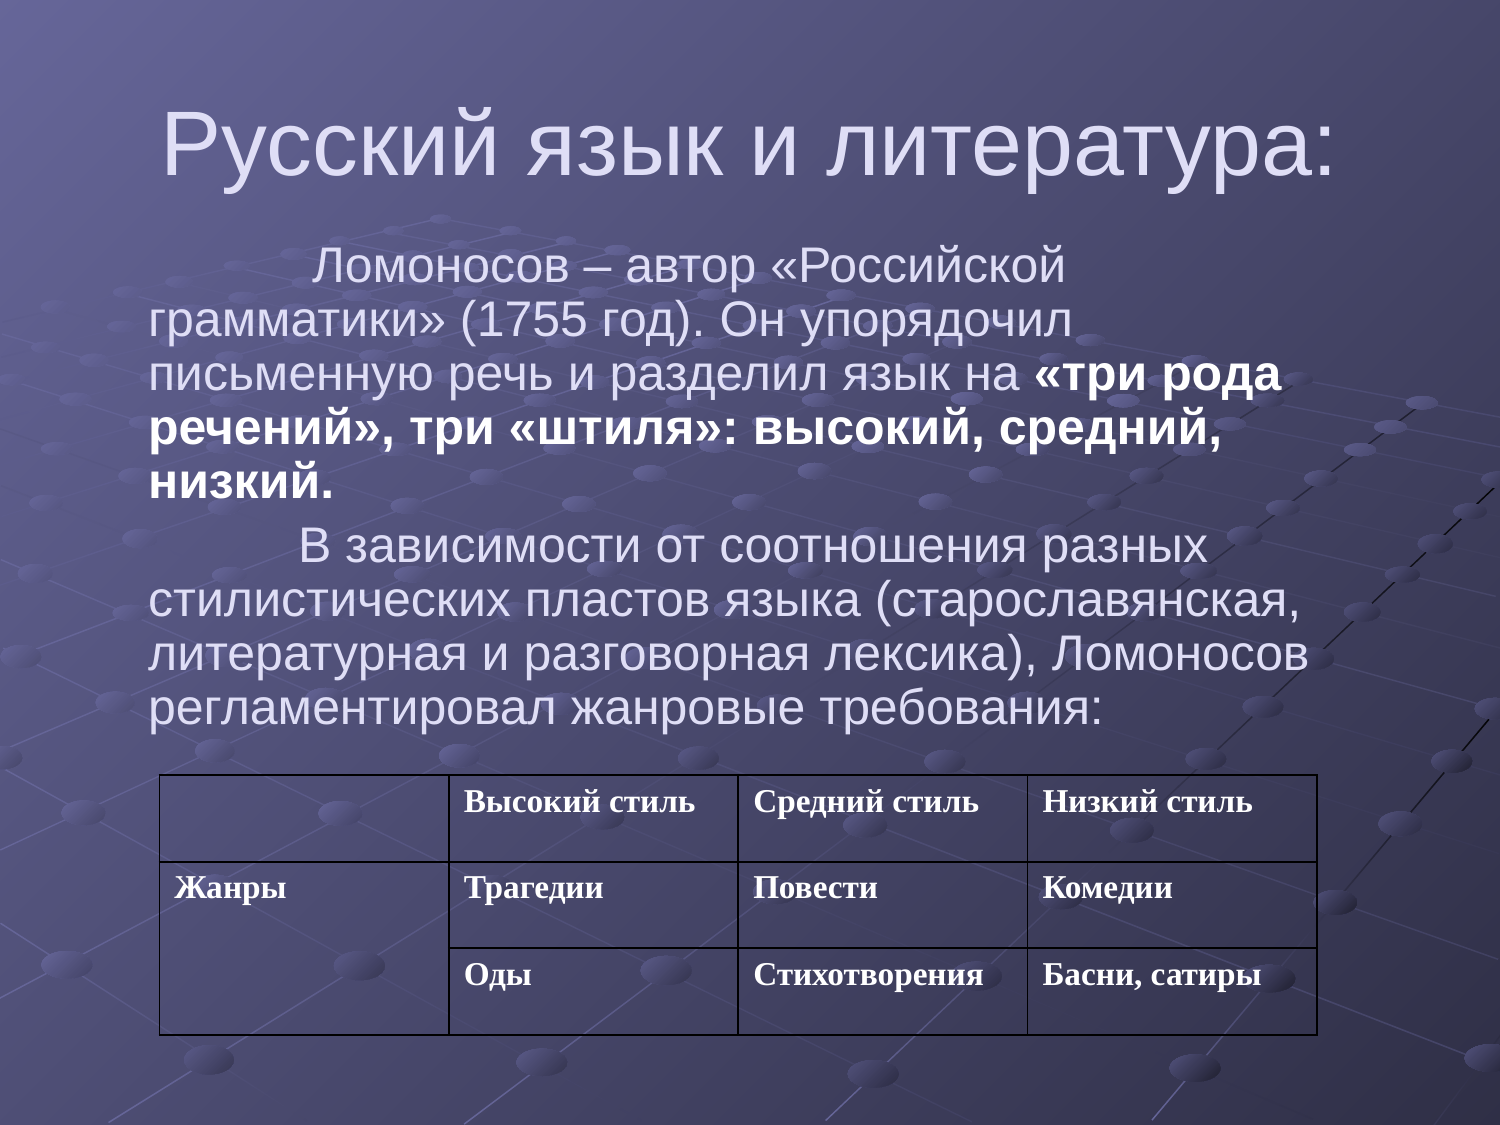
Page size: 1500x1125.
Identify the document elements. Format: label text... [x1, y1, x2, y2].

table_cell Комедии [1028, 863, 1316, 947]
table_header [160, 776, 448, 861]
table_cell Басни, сатиры [1028, 949, 1316, 1034]
table_header Низкий стиль [1028, 776, 1316, 861]
table_header Высокий стиль [450, 776, 737, 861]
table_cell Жанры [160, 863, 448, 1034]
title Русский язык и литература: [74, 44, 1426, 233]
list Ломоносов – автор «Российской грамматики» (1755 год). Он упорядочил письменную речь и разделил язык на «три рода речений», три «штиля»: высокий, средний, низкий. В зависимости от соотношения разных стилистических пластов языка (старославянская, литературная и разговорная лексика), Ломоносов регламентировал жанровые требования: [76, 231, 1374, 649]
table_cell Трагедии [450, 863, 737, 947]
table_cell Стихотворения [739, 949, 1027, 1034]
table_cell Оды [450, 949, 737, 1034]
list Ломоносов – автор «Российской грамматики» (1755 год). Он упорядочил письменную речь и разделил язык на «три рода речений», три «штиля»: высокий, средний, низкий. В зависимости от соотношения разных стилистических пластов языка (старославянская, литературная и разговорная лексика), Ломоносов регламентировал жанровые требования: [76, 651, 1374, 871]
table_cell Повести [739, 863, 1027, 947]
table_header Средний стиль [739, 776, 1027, 861]
